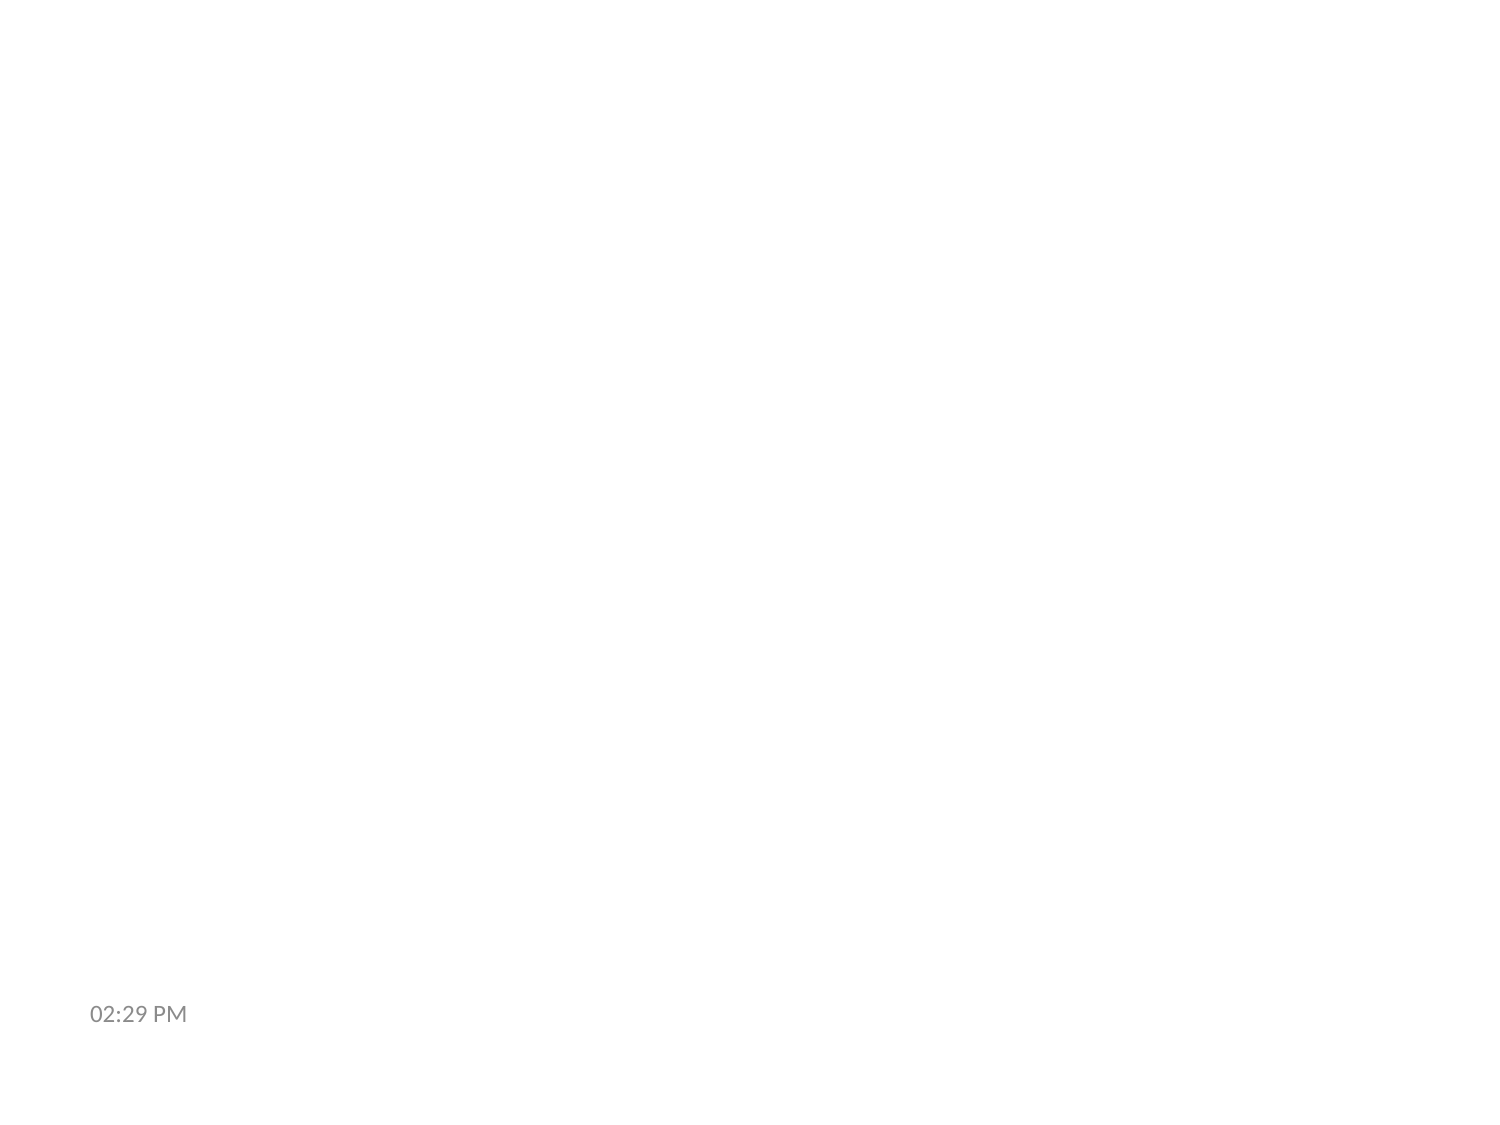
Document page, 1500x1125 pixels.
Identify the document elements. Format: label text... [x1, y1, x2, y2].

text_box 3:35 PM [75, 982, 425, 1043]
